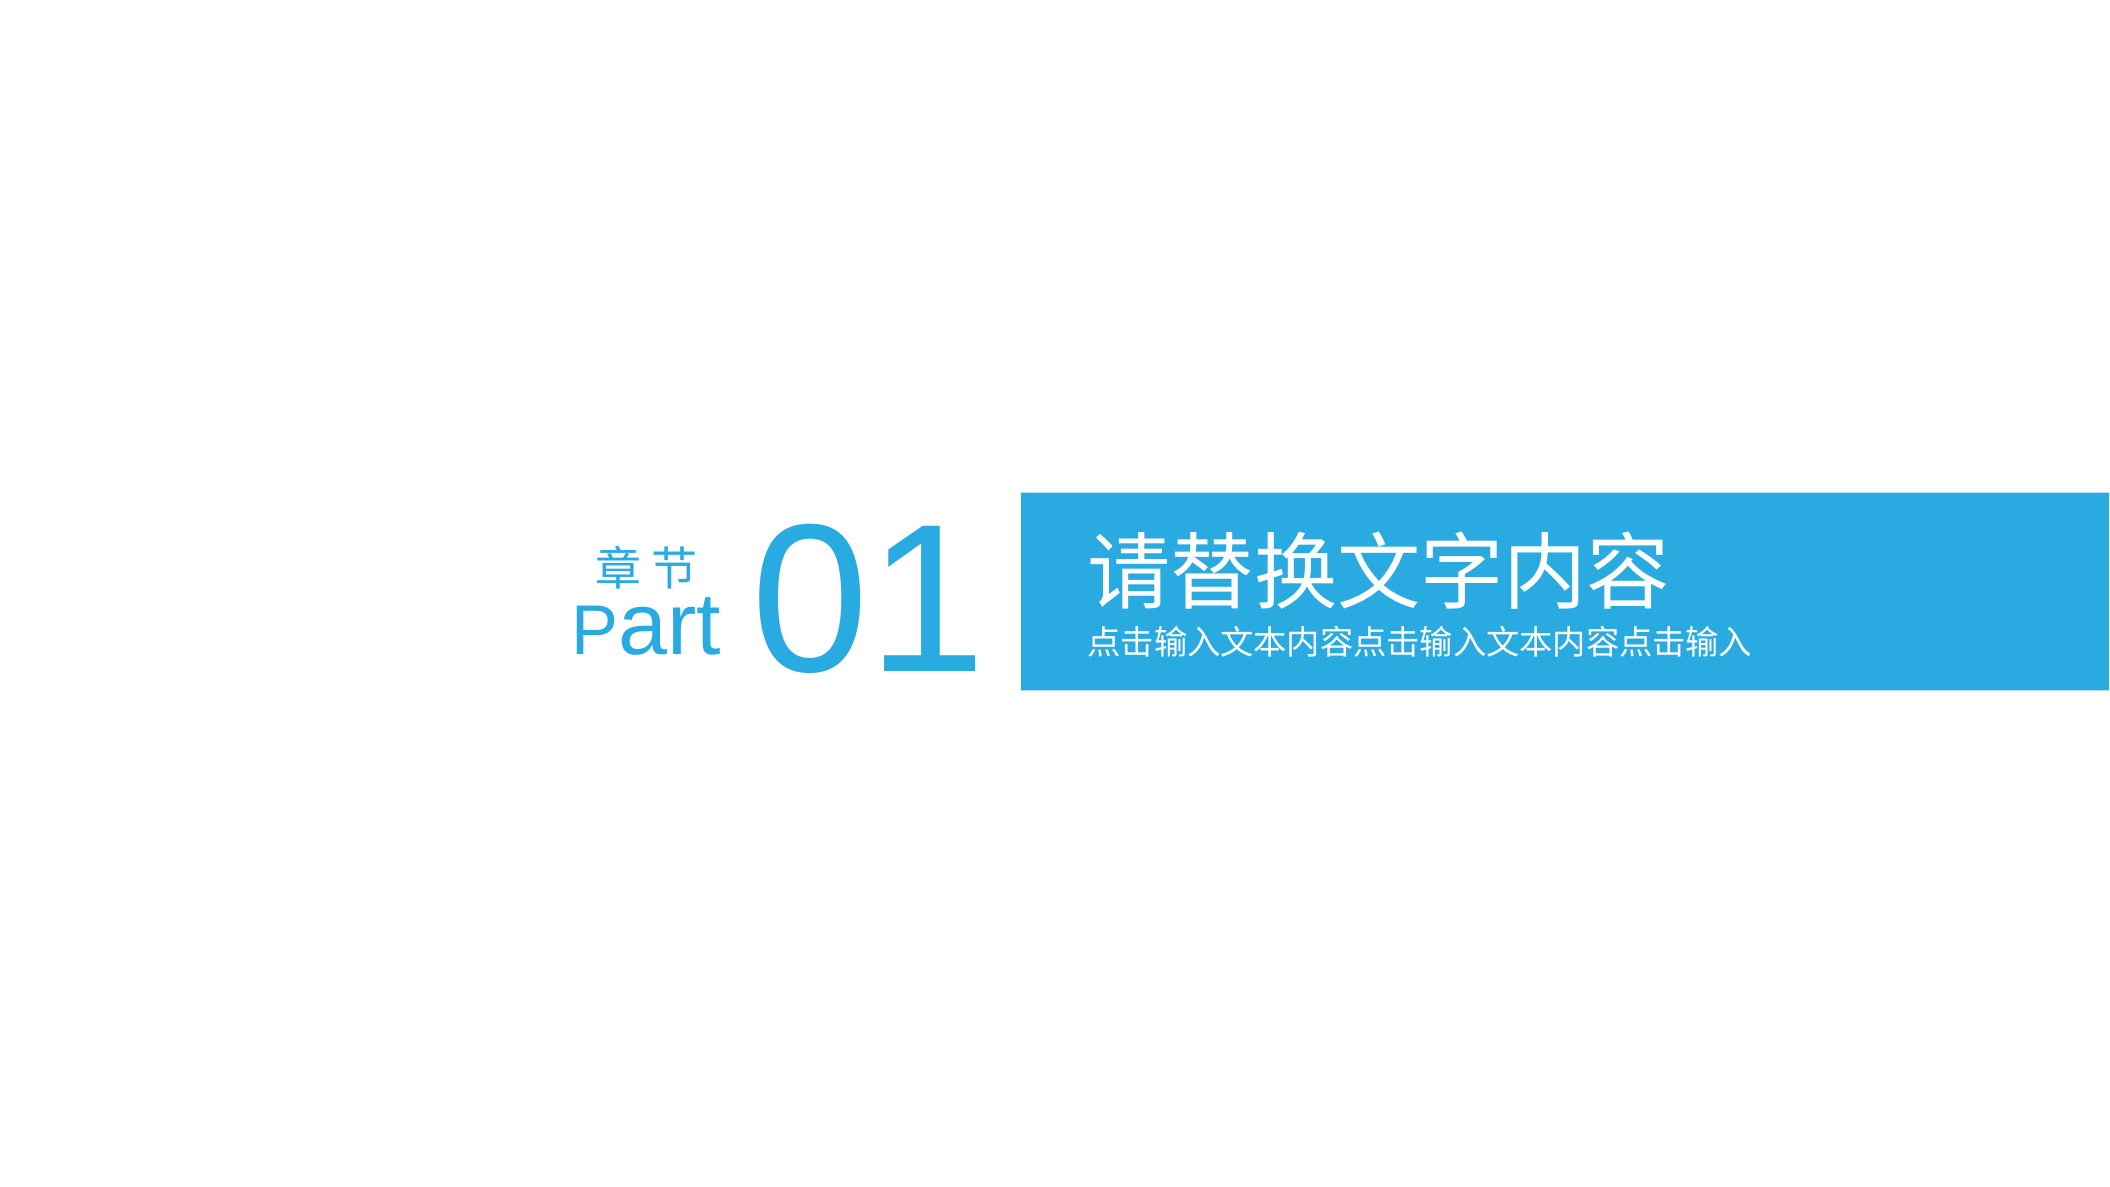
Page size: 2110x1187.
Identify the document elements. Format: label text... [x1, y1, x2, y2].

text_box Part [571, 566, 722, 673]
text_box 请替换文字内容 [1087, 530, 1787, 621]
text_box [1021, 492, 2110, 691]
text_box 点击输入文本内容点击输入文本内容点击输入 [1087, 625, 1787, 662]
text_box 01 [751, 460, 986, 714]
text_box 章 节 [595, 539, 698, 595]
